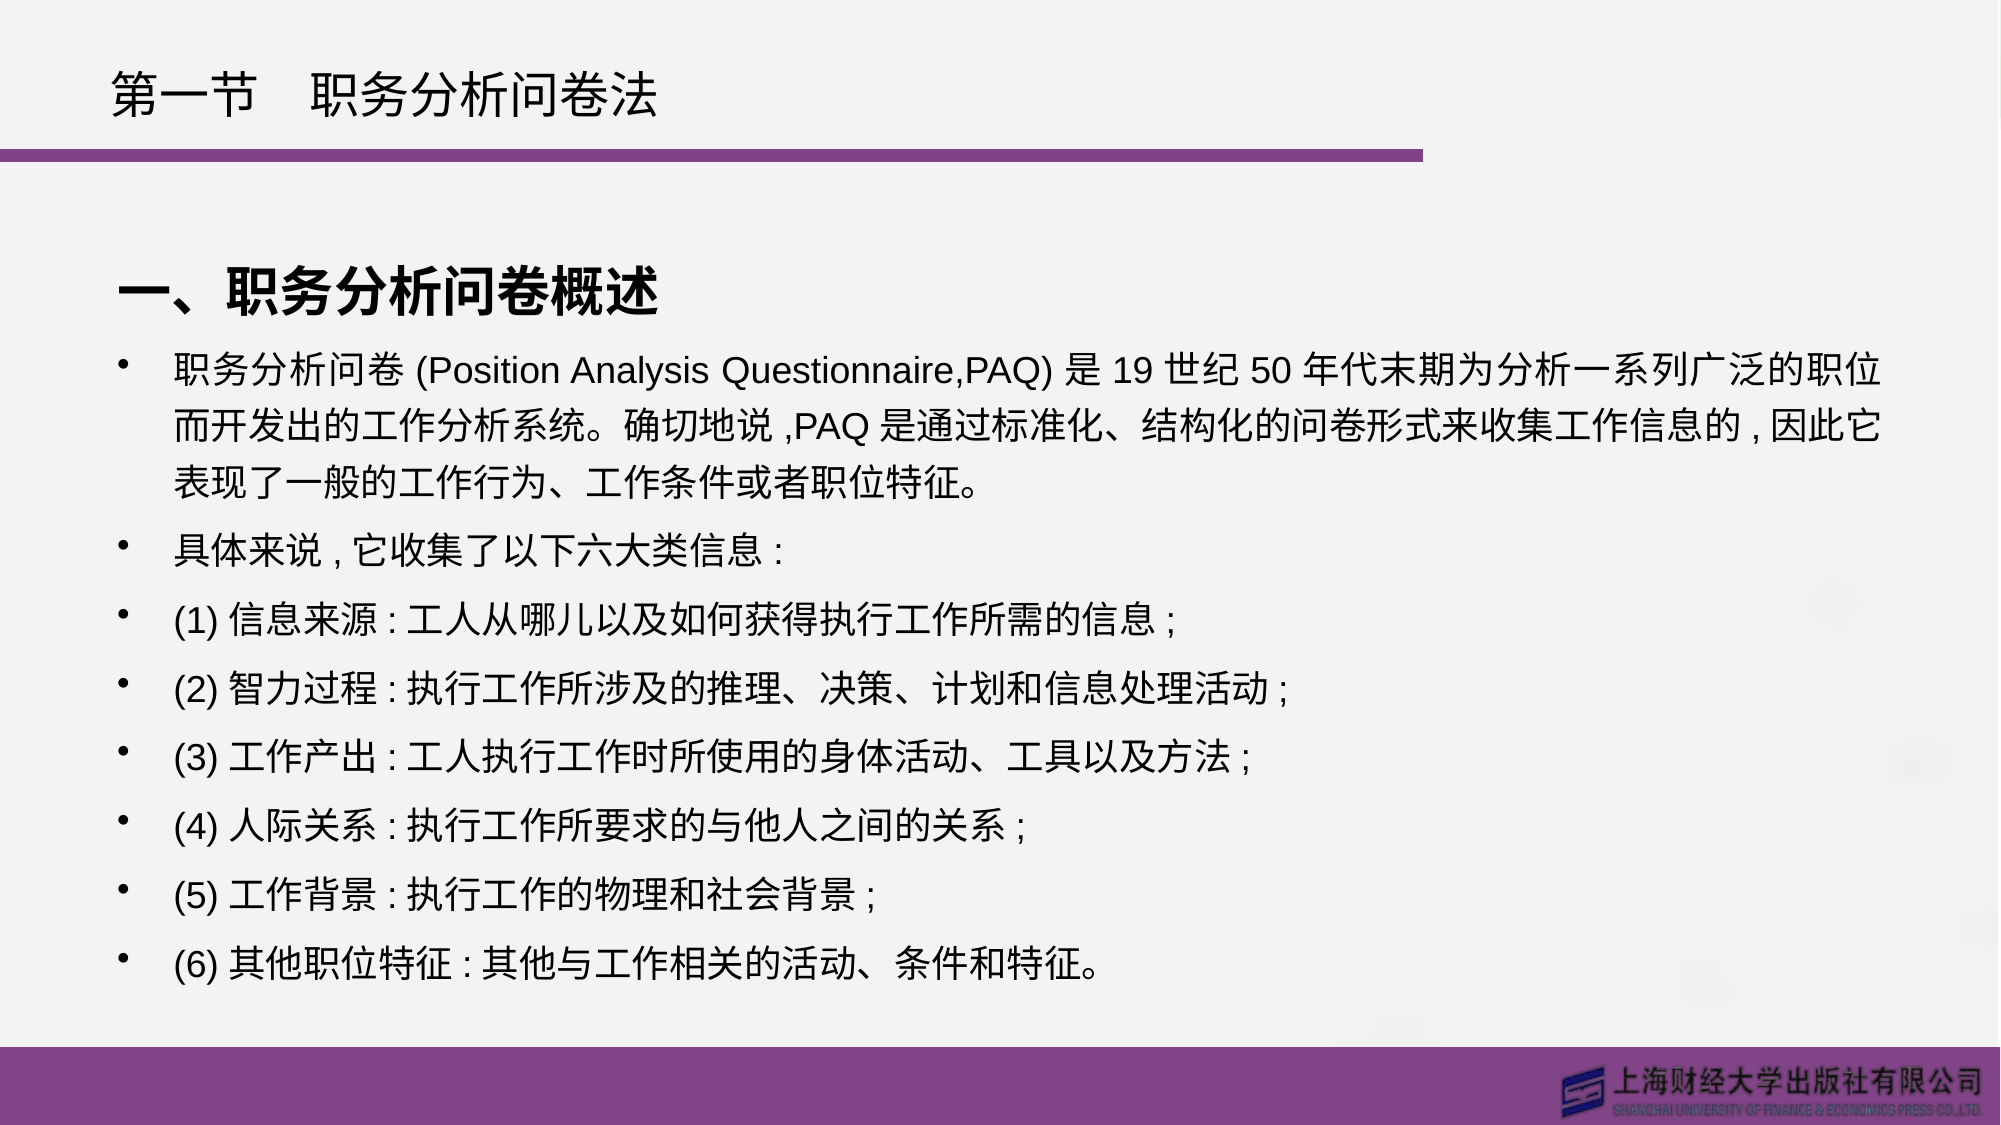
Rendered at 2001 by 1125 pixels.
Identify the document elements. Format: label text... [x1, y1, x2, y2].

title 第一节 职务分析问卷法 [94, 42, 1451, 146]
picture [0, 0, 2001, 1125]
list 一、职务分析问卷概述 职务分析问卷(Position Analysis Questionnaire,PAQ)是19世纪50年代末期为分析一系列广泛的职位而开发出的工作分析系统。确切地说,PAQ是通过标准化、结构化的问卷形式来收集工作信息的,因此它表现了一般的工作行为、工作条件或者职位特征。 具体来说,它收集了以下六大类信息: (1)信息来源:工人从哪儿以及如何获得执行工作所需的信息; (2)智力过程:执行工作所涉及的推理、决策、计划和信息处理活动; (3)工作产出:工人执行工作时所使用的身体活动、工具以及方法; (4)人际关系:执行工作所要求的与他人之间的关系; (5)工作背景:执行工作的物理和社会背景; (6)其他职位特征:其他与工作相关的活动、条件和特征。 [102, 233, 1898, 1032]
